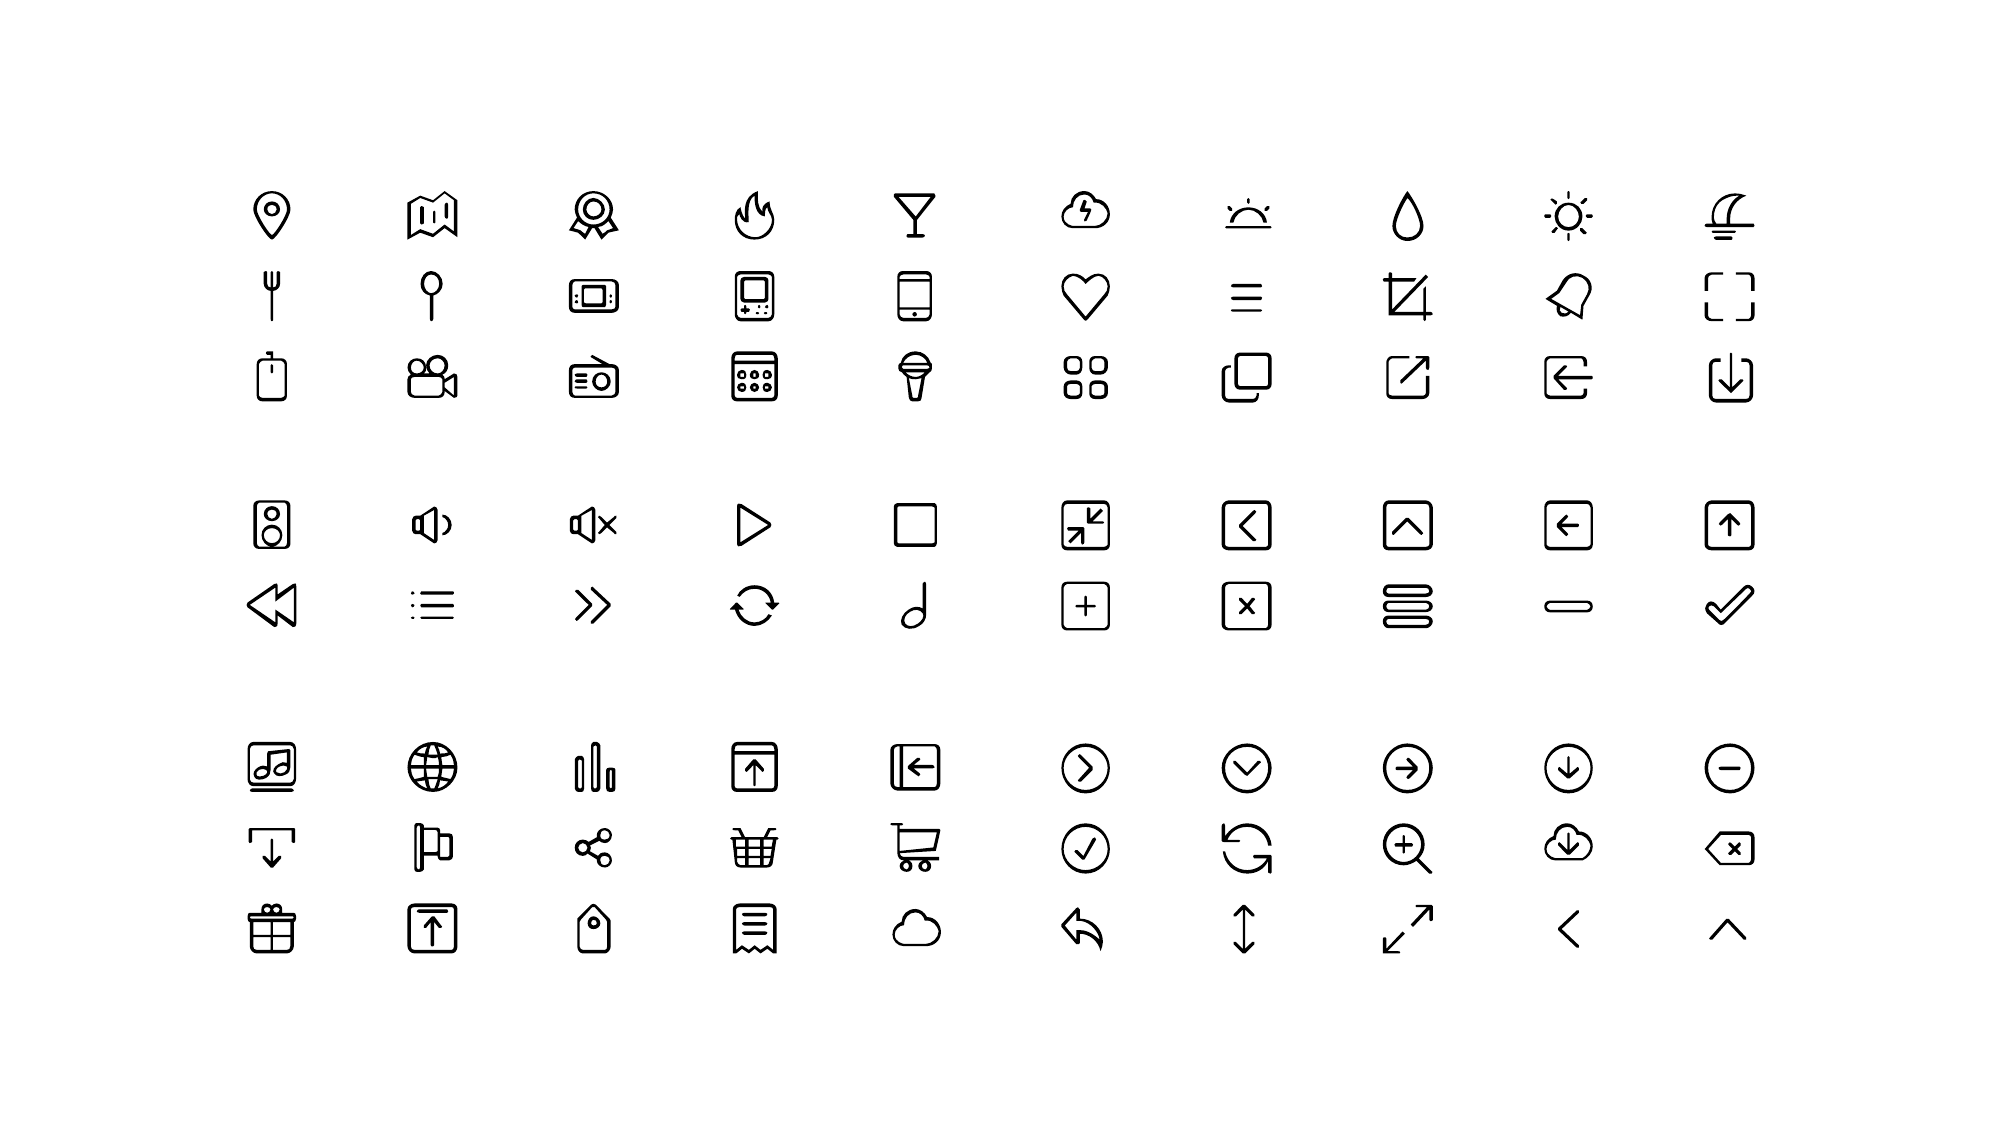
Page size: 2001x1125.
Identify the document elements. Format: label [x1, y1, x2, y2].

text_box [442, 514, 452, 536]
text_box [249, 788, 294, 792]
text_box [1713, 236, 1733, 240]
text_box [246, 583, 297, 628]
text_box [1221, 500, 1272, 551]
text_box [731, 741, 778, 792]
text_box [1233, 904, 1255, 954]
text_box [893, 193, 936, 238]
text_box [568, 354, 619, 398]
text_box [1704, 272, 1724, 291]
text_box [407, 354, 458, 398]
text_box [1229, 207, 1267, 223]
text_box [1735, 272, 1755, 291]
text_box [577, 903, 611, 954]
text_box [263, 271, 281, 322]
text_box [1382, 823, 1433, 874]
text_box [1061, 743, 1110, 794]
text_box [414, 823, 453, 872]
text_box [1704, 500, 1755, 551]
text_box [1221, 581, 1272, 631]
text_box [1222, 851, 1272, 874]
text_box [732, 903, 777, 954]
text_box [1709, 918, 1747, 940]
text_box [1221, 365, 1259, 403]
text_box [1708, 358, 1754, 403]
text_box [1061, 907, 1103, 952]
text_box [1735, 302, 1755, 322]
text_box [1545, 273, 1592, 320]
text_box [1061, 500, 1110, 551]
text_box [407, 741, 458, 792]
text_box [1544, 743, 1593, 794]
text_box [1061, 191, 1110, 229]
text_box [1061, 823, 1110, 874]
text_box [1704, 302, 1724, 322]
text_box [1544, 500, 1593, 551]
text_box [1718, 352, 1744, 394]
text_box [1704, 193, 1755, 228]
text_box [897, 271, 932, 322]
text_box [737, 503, 772, 547]
text_box [898, 351, 932, 402]
text_box [412, 506, 438, 544]
text_box [1382, 615, 1433, 629]
text_box [892, 908, 941, 947]
text_box [1089, 356, 1108, 375]
text_box [731, 351, 778, 402]
text_box [591, 741, 601, 792]
text_box [1553, 365, 1593, 390]
text_box [729, 602, 772, 626]
text_box [568, 279, 619, 313]
text_box [1382, 743, 1433, 794]
text_box [590, 586, 611, 624]
text_box [606, 767, 616, 792]
text_box [574, 755, 585, 792]
text_box [1221, 743, 1272, 794]
text_box [253, 191, 291, 240]
text_box [598, 515, 617, 535]
text_box [574, 828, 612, 868]
text_box [420, 271, 443, 322]
text_box [893, 503, 937, 547]
text_box [1544, 823, 1593, 861]
text_box [1550, 198, 1557, 205]
text_box [1382, 272, 1433, 322]
text_box [256, 351, 287, 402]
text_box [1386, 356, 1430, 400]
text_box [1558, 910, 1579, 948]
text_box [1544, 600, 1593, 613]
text_box [900, 581, 927, 629]
text_box [730, 828, 779, 868]
text_box [253, 500, 291, 549]
text_box [247, 741, 297, 787]
text_box [1234, 352, 1272, 390]
text_box [1382, 931, 1405, 954]
text_box [1410, 904, 1433, 927]
text_box [890, 823, 941, 872]
text_box [569, 506, 596, 544]
text_box [1230, 296, 1263, 301]
text_box [734, 271, 775, 322]
text_box [420, 591, 454, 595]
text_box [1061, 581, 1110, 631]
text_box [1382, 500, 1433, 551]
text_box [1063, 380, 1083, 400]
text_box [1580, 198, 1588, 204]
text_box [407, 903, 458, 954]
text_box [407, 191, 458, 240]
text_box [247, 903, 297, 954]
text_box [1061, 273, 1110, 321]
text_box [734, 191, 775, 240]
text_box [1705, 584, 1755, 626]
text_box [575, 589, 593, 621]
text_box [1704, 743, 1755, 794]
text_box [1089, 380, 1108, 400]
text_box [1221, 823, 1272, 846]
text_box [248, 828, 296, 844]
text_box [1392, 191, 1424, 242]
text_box [1382, 600, 1433, 613]
text_box [568, 191, 619, 240]
text_box [1580, 228, 1587, 235]
text_box [1230, 283, 1263, 288]
text_box [262, 838, 282, 868]
text_box [1544, 356, 1588, 400]
text_box [1551, 202, 1583, 233]
text_box [737, 585, 780, 610]
text_box [890, 744, 941, 791]
text_box [1382, 584, 1433, 598]
text_box [420, 603, 454, 608]
text_box [1063, 356, 1083, 375]
text_box [1704, 831, 1755, 866]
